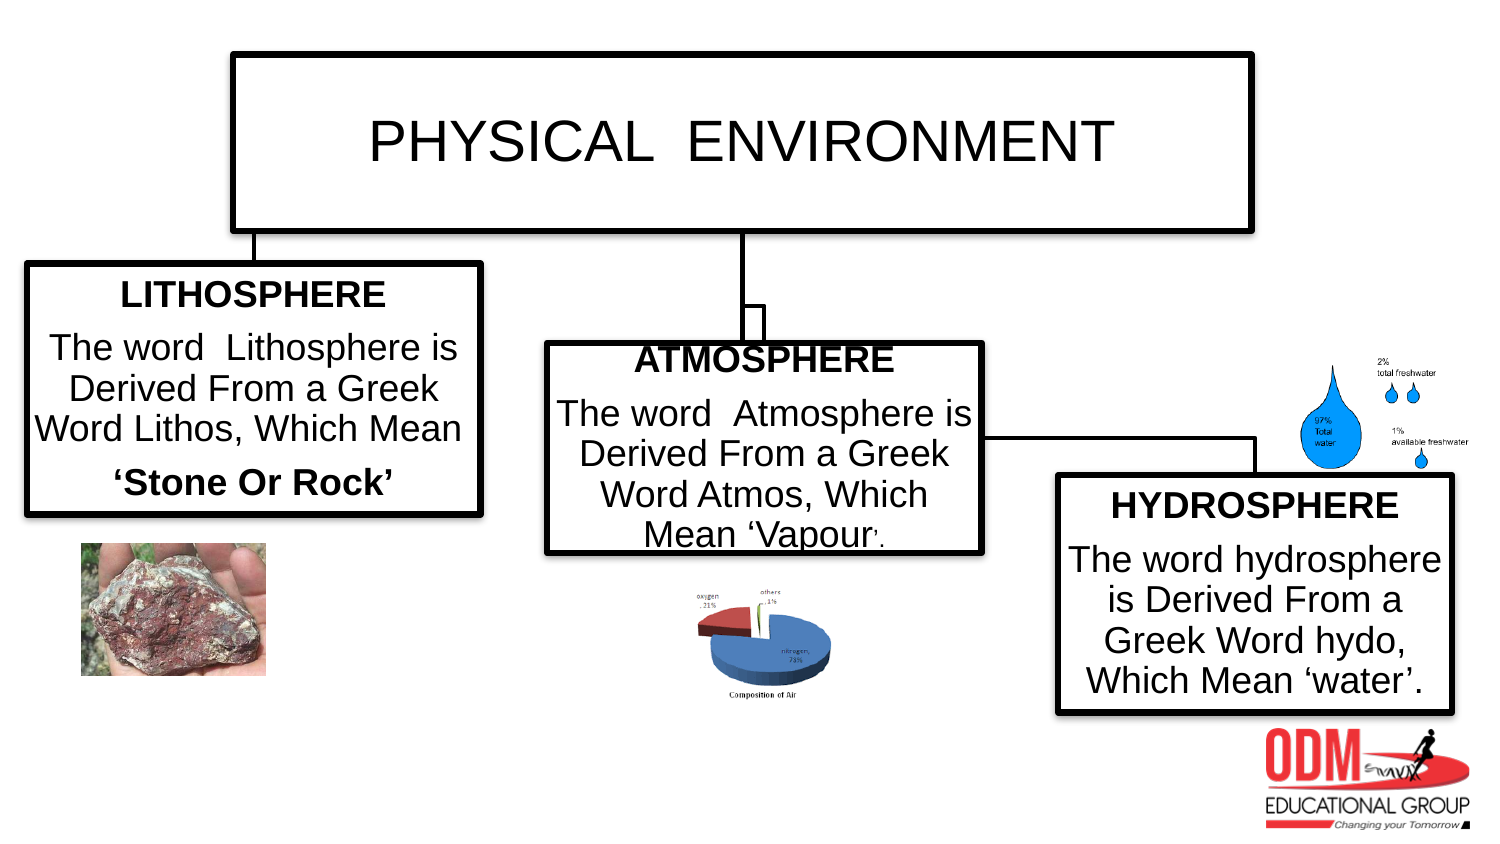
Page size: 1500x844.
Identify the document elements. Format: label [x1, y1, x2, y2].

list [1300, 355, 1471, 469]
picture [1266, 728, 1471, 831]
text_box [26, 54, 1459, 770]
picture [684, 586, 854, 701]
picture [81, 543, 266, 676]
